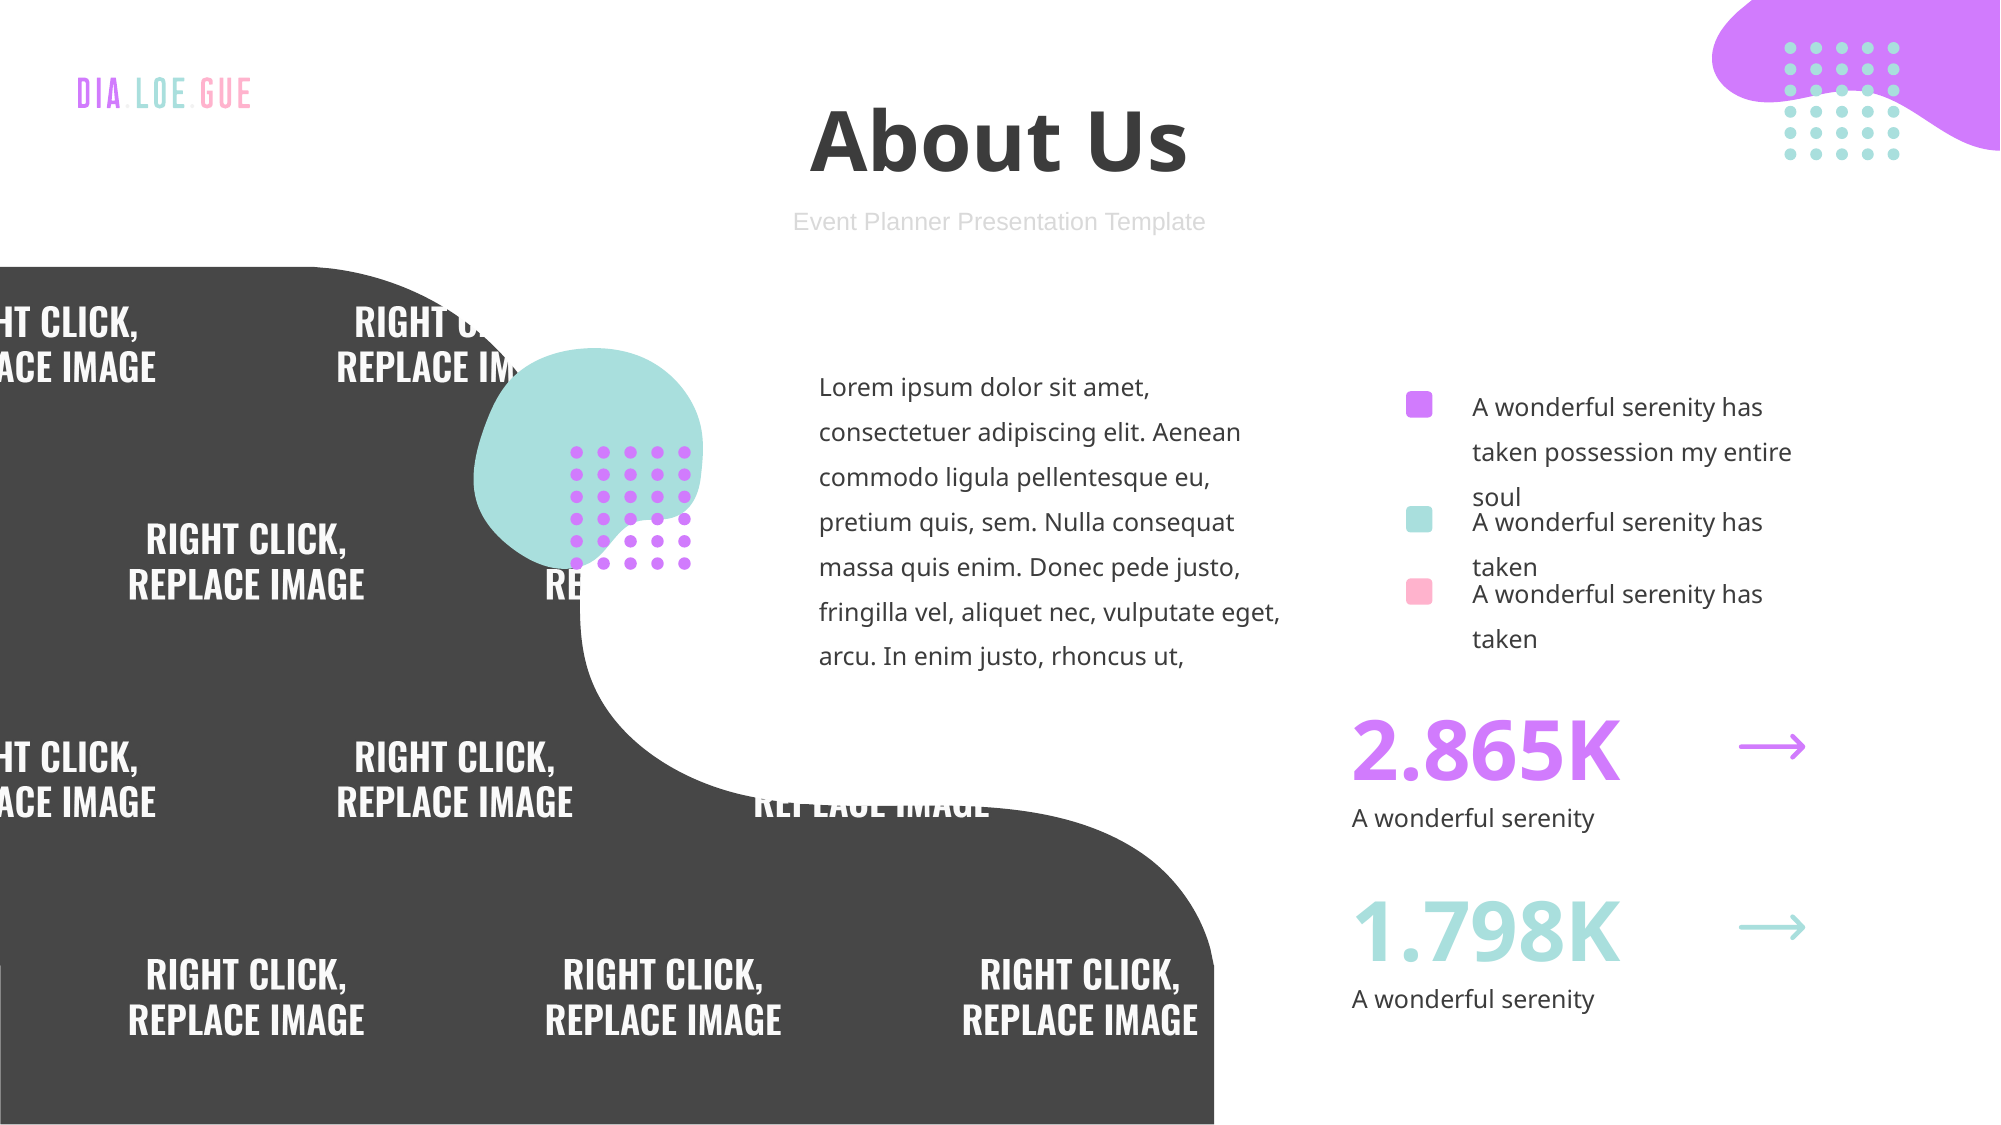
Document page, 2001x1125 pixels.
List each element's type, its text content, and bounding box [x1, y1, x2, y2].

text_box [1784, 42, 1900, 161]
text_box A wonderful serenity [1337, 985, 1662, 1021]
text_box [570, 446, 691, 570]
text_box [1711, 0, 2000, 151]
text_box [1738, 914, 1806, 941]
text_box [1405, 505, 1434, 534]
subtitle Event Planner Presentation Template [249, 198, 1750, 244]
text_box A wonderful serenity has taken [1457, 556, 1836, 661]
text_box 1.798K [1337, 870, 1662, 985]
text_box Lorem ipsum dolor sit amet, consectetuer adipiscing elit. Aenean commodo ligula pellentesque eu, pretium quis, sem. Nulla consequat massa quis enim. Donec pede justo, fringilla vel, aliquet nec, vulputate eget, arcu. In enim justo, rhoncus ut, [1215, 349, 1307, 679]
text_box A wonderful serenity [1337, 805, 1662, 841]
text_box A wonderful serenity has taken possession my entire soul [1457, 369, 1836, 484]
text_box 2.865K [1337, 689, 1662, 805]
title About Us [249, 80, 1750, 196]
text_box [1405, 577, 1434, 606]
text_box A wonderful serenity has taken [1457, 484, 1836, 556]
text_box [1405, 390, 1434, 419]
picture [0, 266, 1215, 1125]
text_box [1738, 733, 1806, 760]
